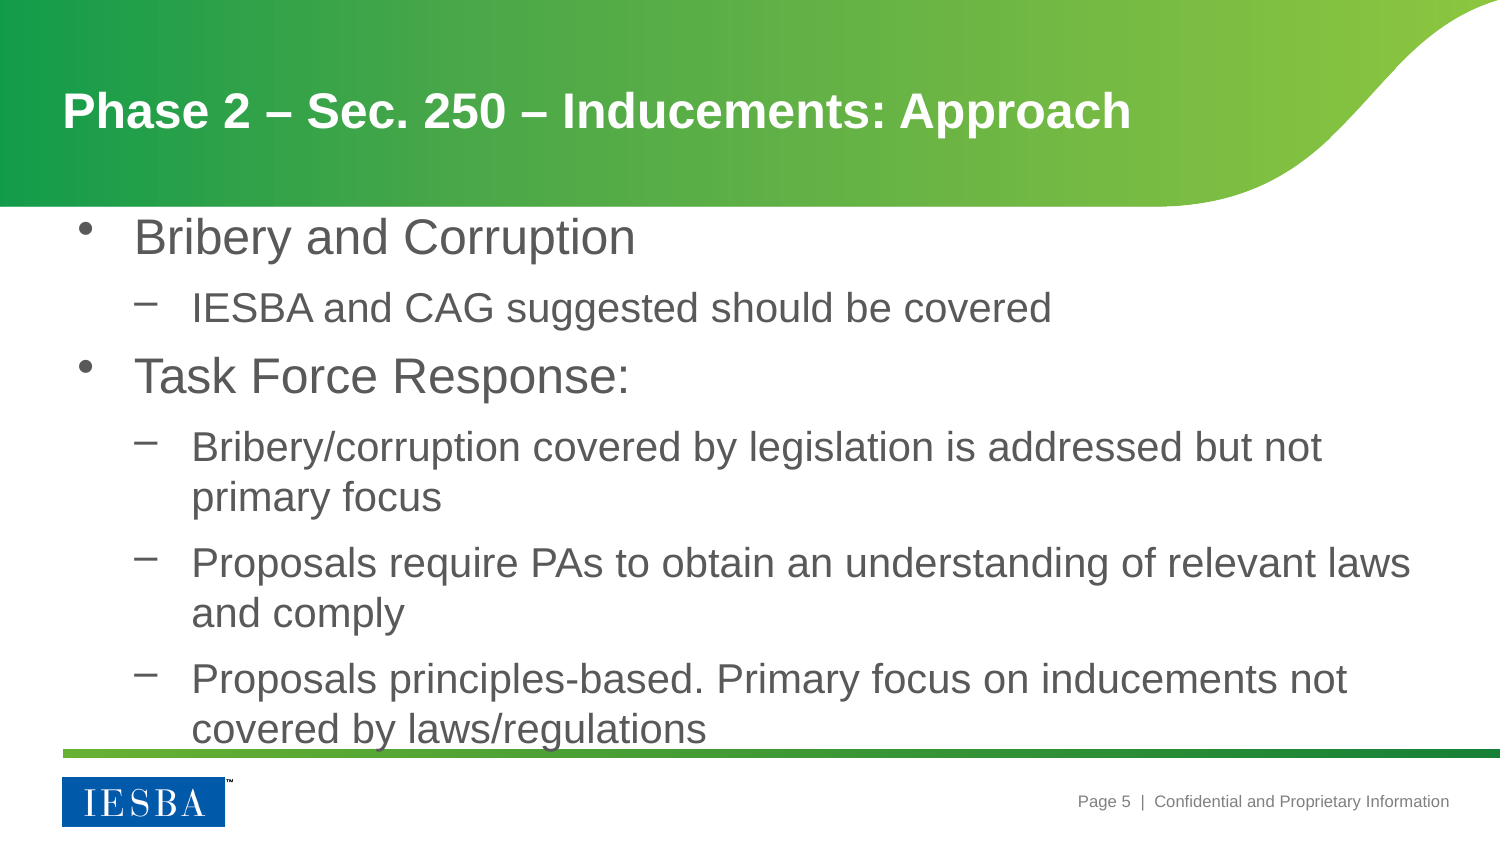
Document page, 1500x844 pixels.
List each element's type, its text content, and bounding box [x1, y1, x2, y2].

title Phase 2 – Sec. 250 – Inducements: Approach [62, 75, 1300, 142]
list Bribery and Corruption IESBA and CAG suggested should be covered Task Force Response: Bribery/corruption covered by legislation is addressed but not primary focus Proposals require PAs to obtain an understanding of relevant laws and comply Proposals principles-based. Primary focus on inducements not covered by laws/regulations [62, 196, 1463, 785]
picture [62, 785, 233, 827]
picture [0, 0, 1500, 207]
